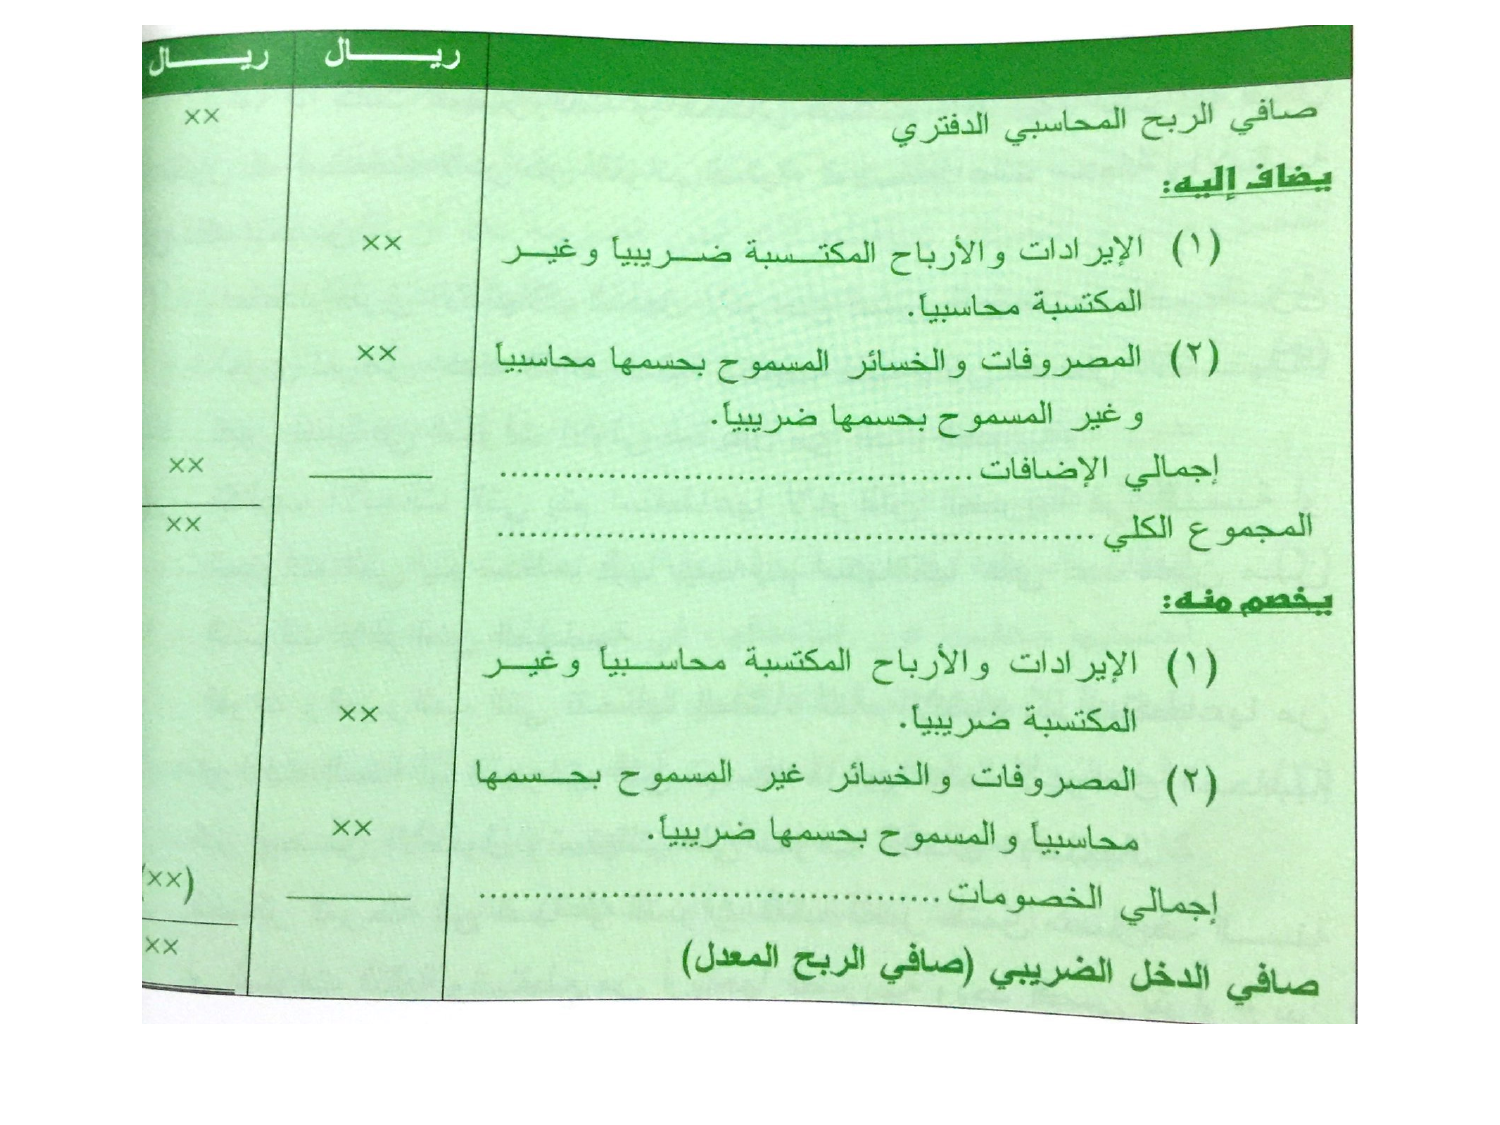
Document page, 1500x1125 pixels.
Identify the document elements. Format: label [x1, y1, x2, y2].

picture [142, 25, 1358, 1024]
